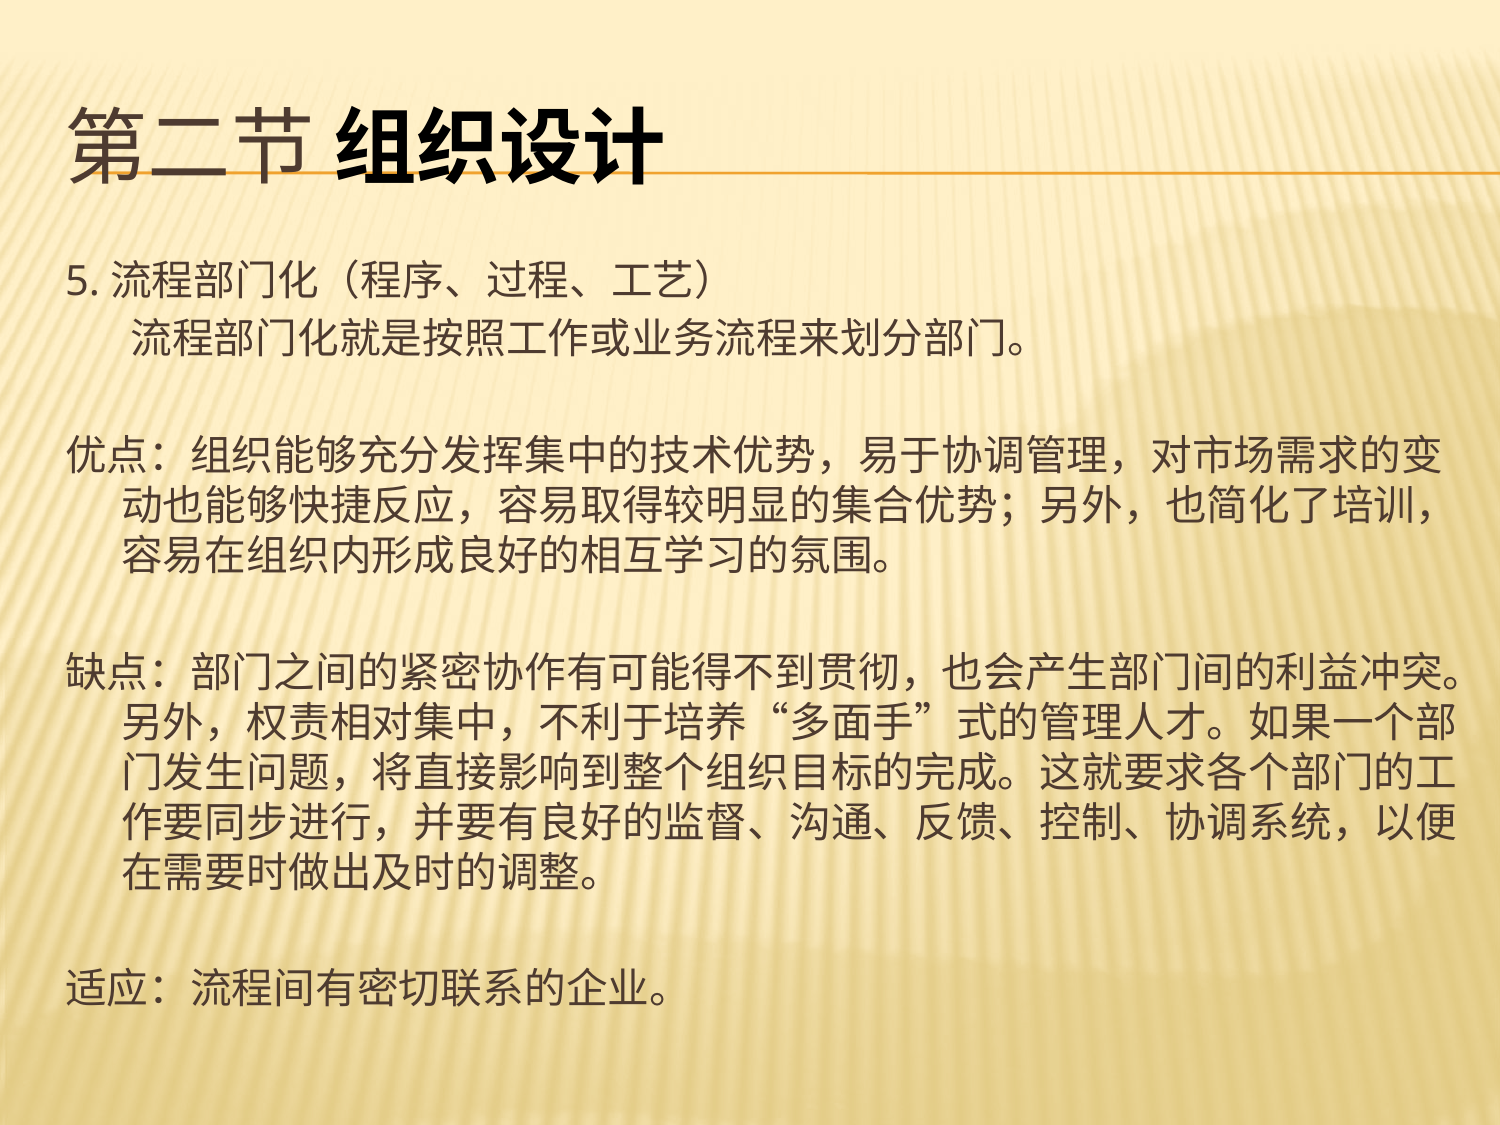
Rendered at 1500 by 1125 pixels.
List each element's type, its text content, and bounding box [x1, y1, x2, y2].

list 5.流程部门化（程序、过程、工艺） 流程部门化就是按照工作或业务流程来划分部门。 优点：组织能够充分发挥集中的技术优势，易于协调管理，对市场需求的变动也能够快捷反应，容易取得较明显的集合优势；另外，也简化了培训，容易在组织内形成良好的相互学习的氛围。 缺点：部门之间的紧密协作有可能得不到贯彻，也会产生部门间的利益冲突。另外，权责相对集中，不利于培养“多面手”式的管理人才。如果一个部门发生问题，将直接影响到整个组织目标的完成。这就要求各个部门的工作要同步进行，并要有良好的监督、沟通、反馈、控制、协调系统，以便在需要时做出及时的调整。 适应：流程间有密切联系的企业。 [49, 245, 1476, 1051]
title 第二节 组织设计 [50, 75, 1475, 213]
